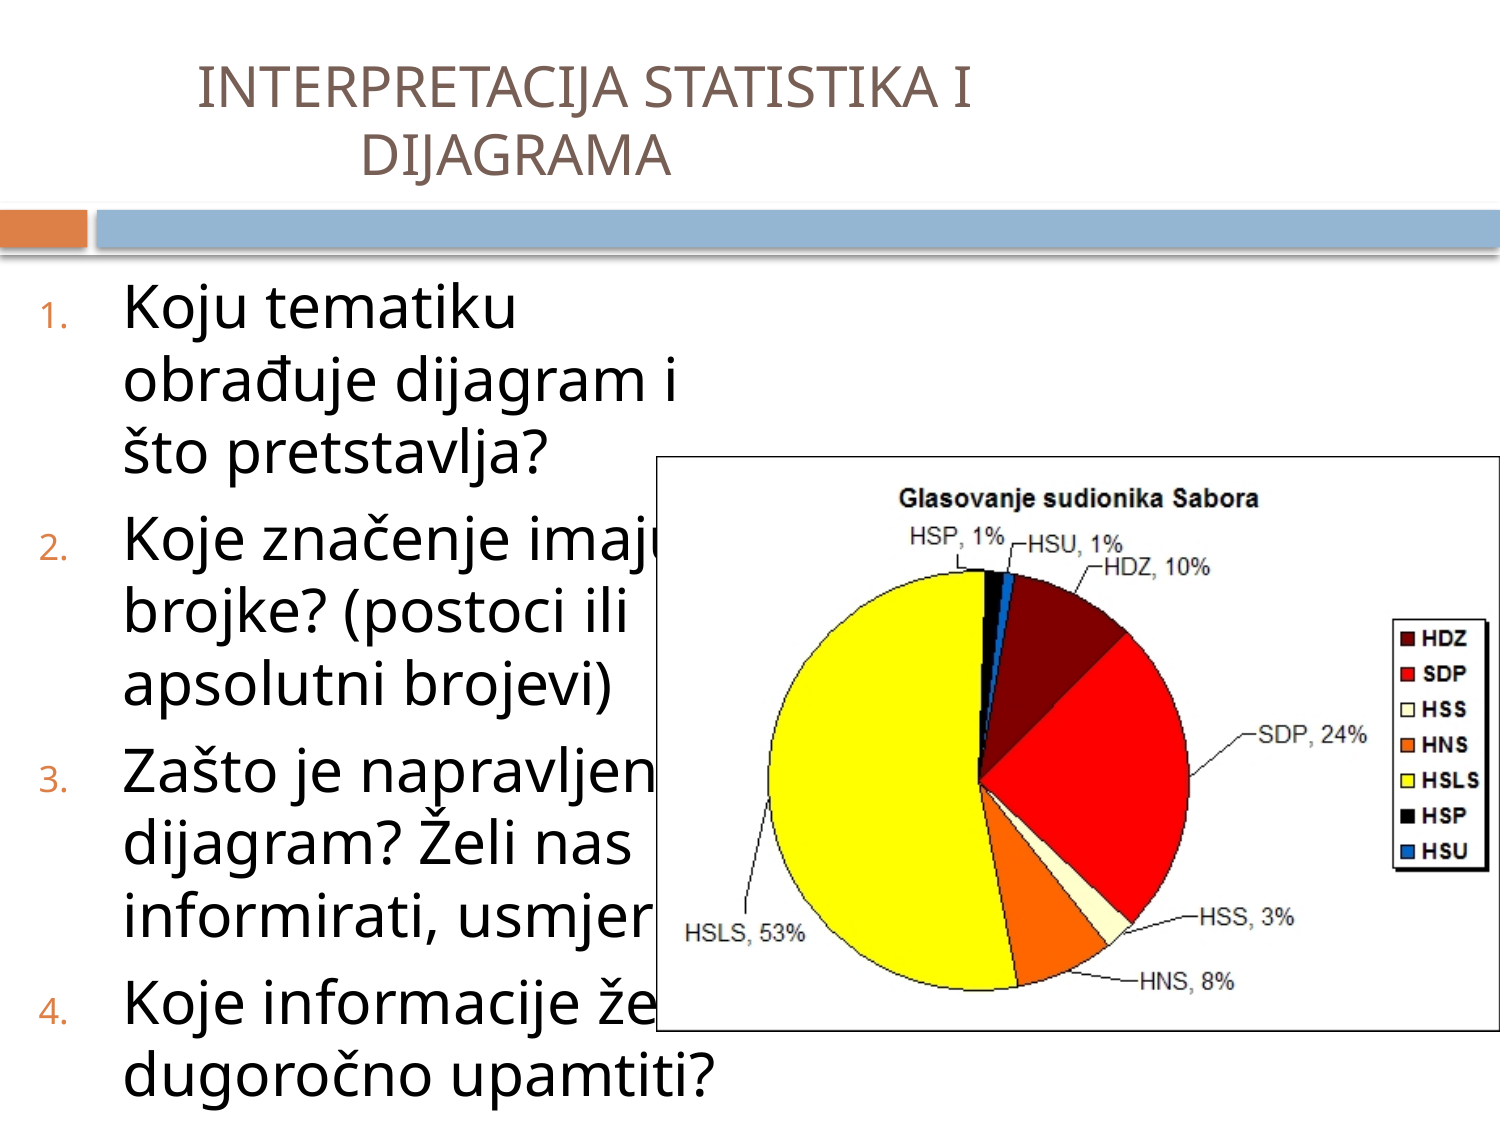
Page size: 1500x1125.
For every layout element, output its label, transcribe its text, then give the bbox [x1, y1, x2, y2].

list Koju tematiku obrađuje dijagram i što pretstavlja? Koje značenje imaju brojke? (postoci ili apsolutni brojevi) Zašto je napravljen dijagram? Želi nas informirati, usmjeriti, Koje informacije želim dugoročno upamtiti? [23, 260, 786, 1102]
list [655, 456, 1500, 1032]
title INTERPRETACIJA STATISTIKA I DIJAGRAMA [34, 37, 1438, 201]
